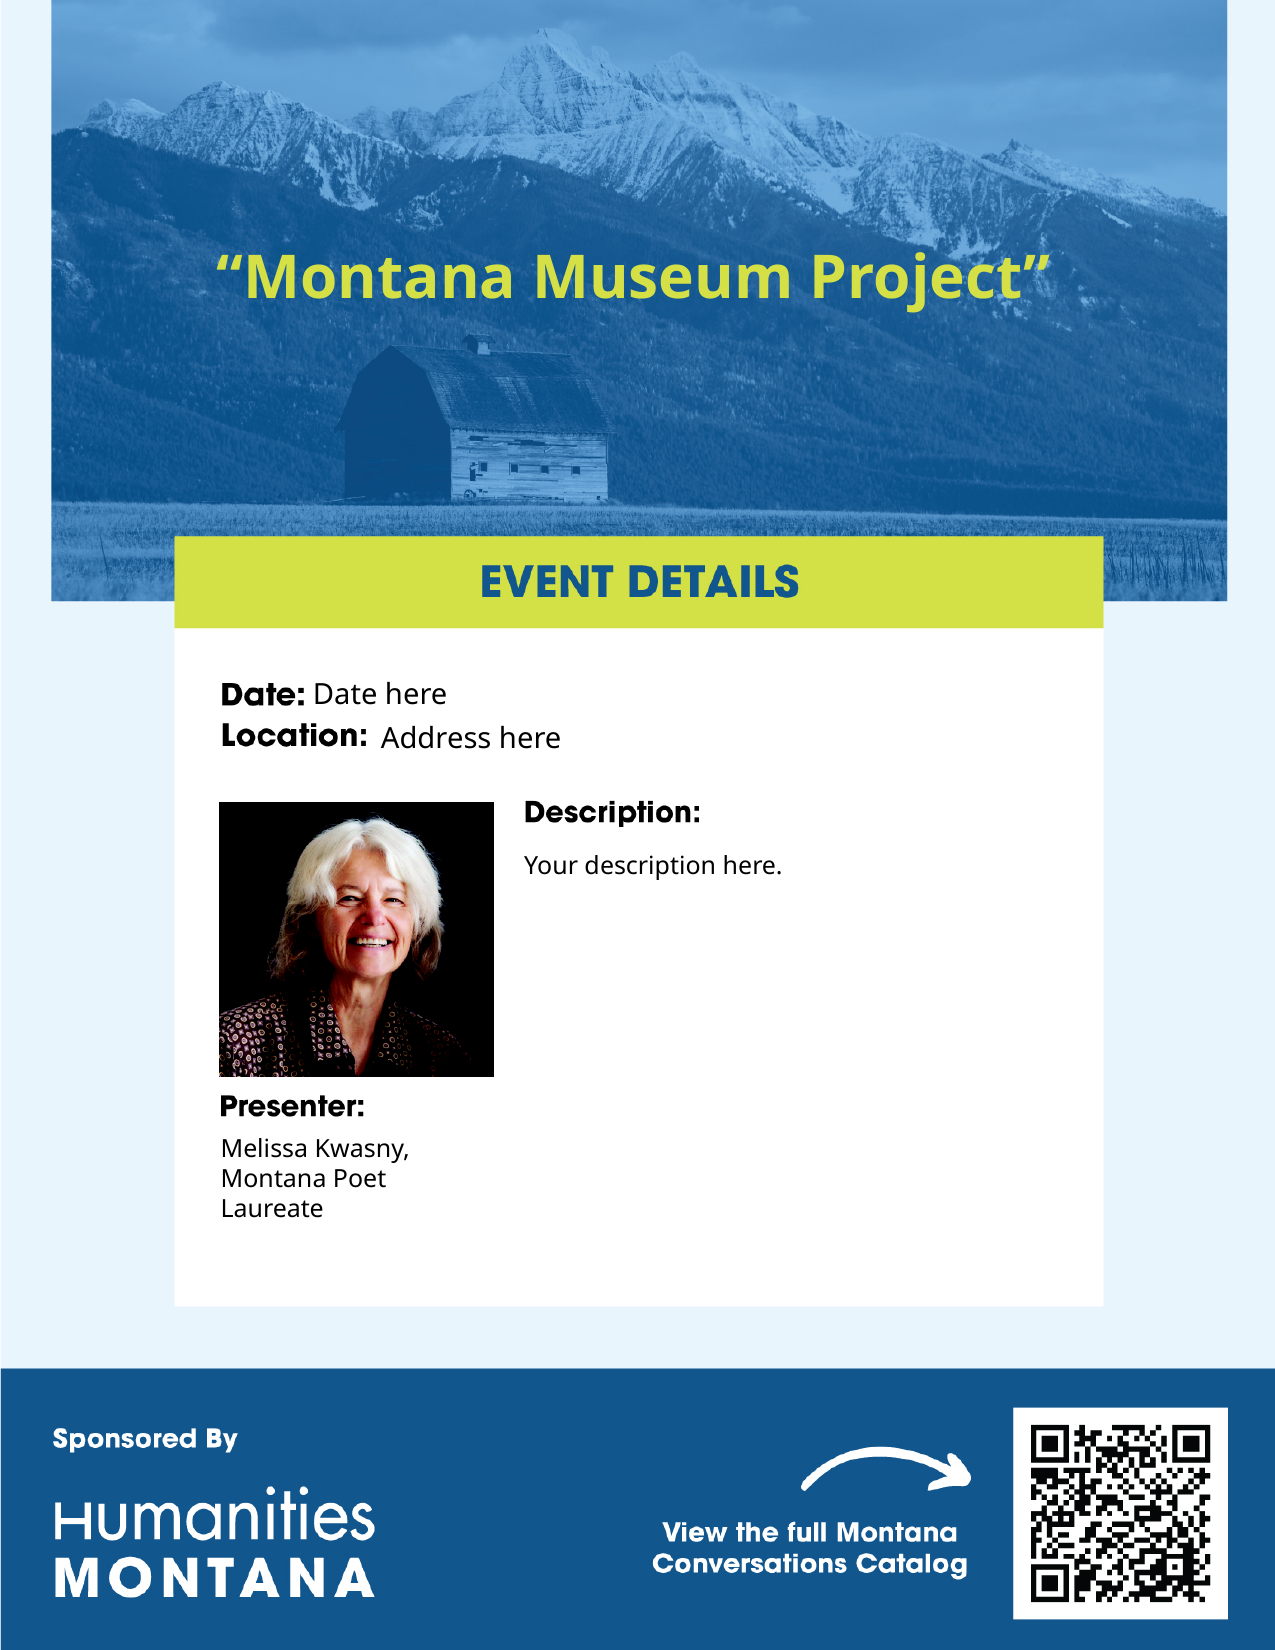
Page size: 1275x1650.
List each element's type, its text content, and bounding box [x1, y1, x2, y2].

text_box Your description here. [509, 834, 1033, 895]
text_box Melissa Kwasny, Montana Poet Laureate [205, 1117, 480, 1238]
picture [0, 0, 1275, 1650]
text_box Address here [365, 704, 1233, 770]
text_box Date here [297, 660, 932, 726]
text_box “Montana Museum Project” [169, 223, 1099, 326]
text_box [169, 132, 1099, 166]
text_box [159, 166, 1099, 233]
